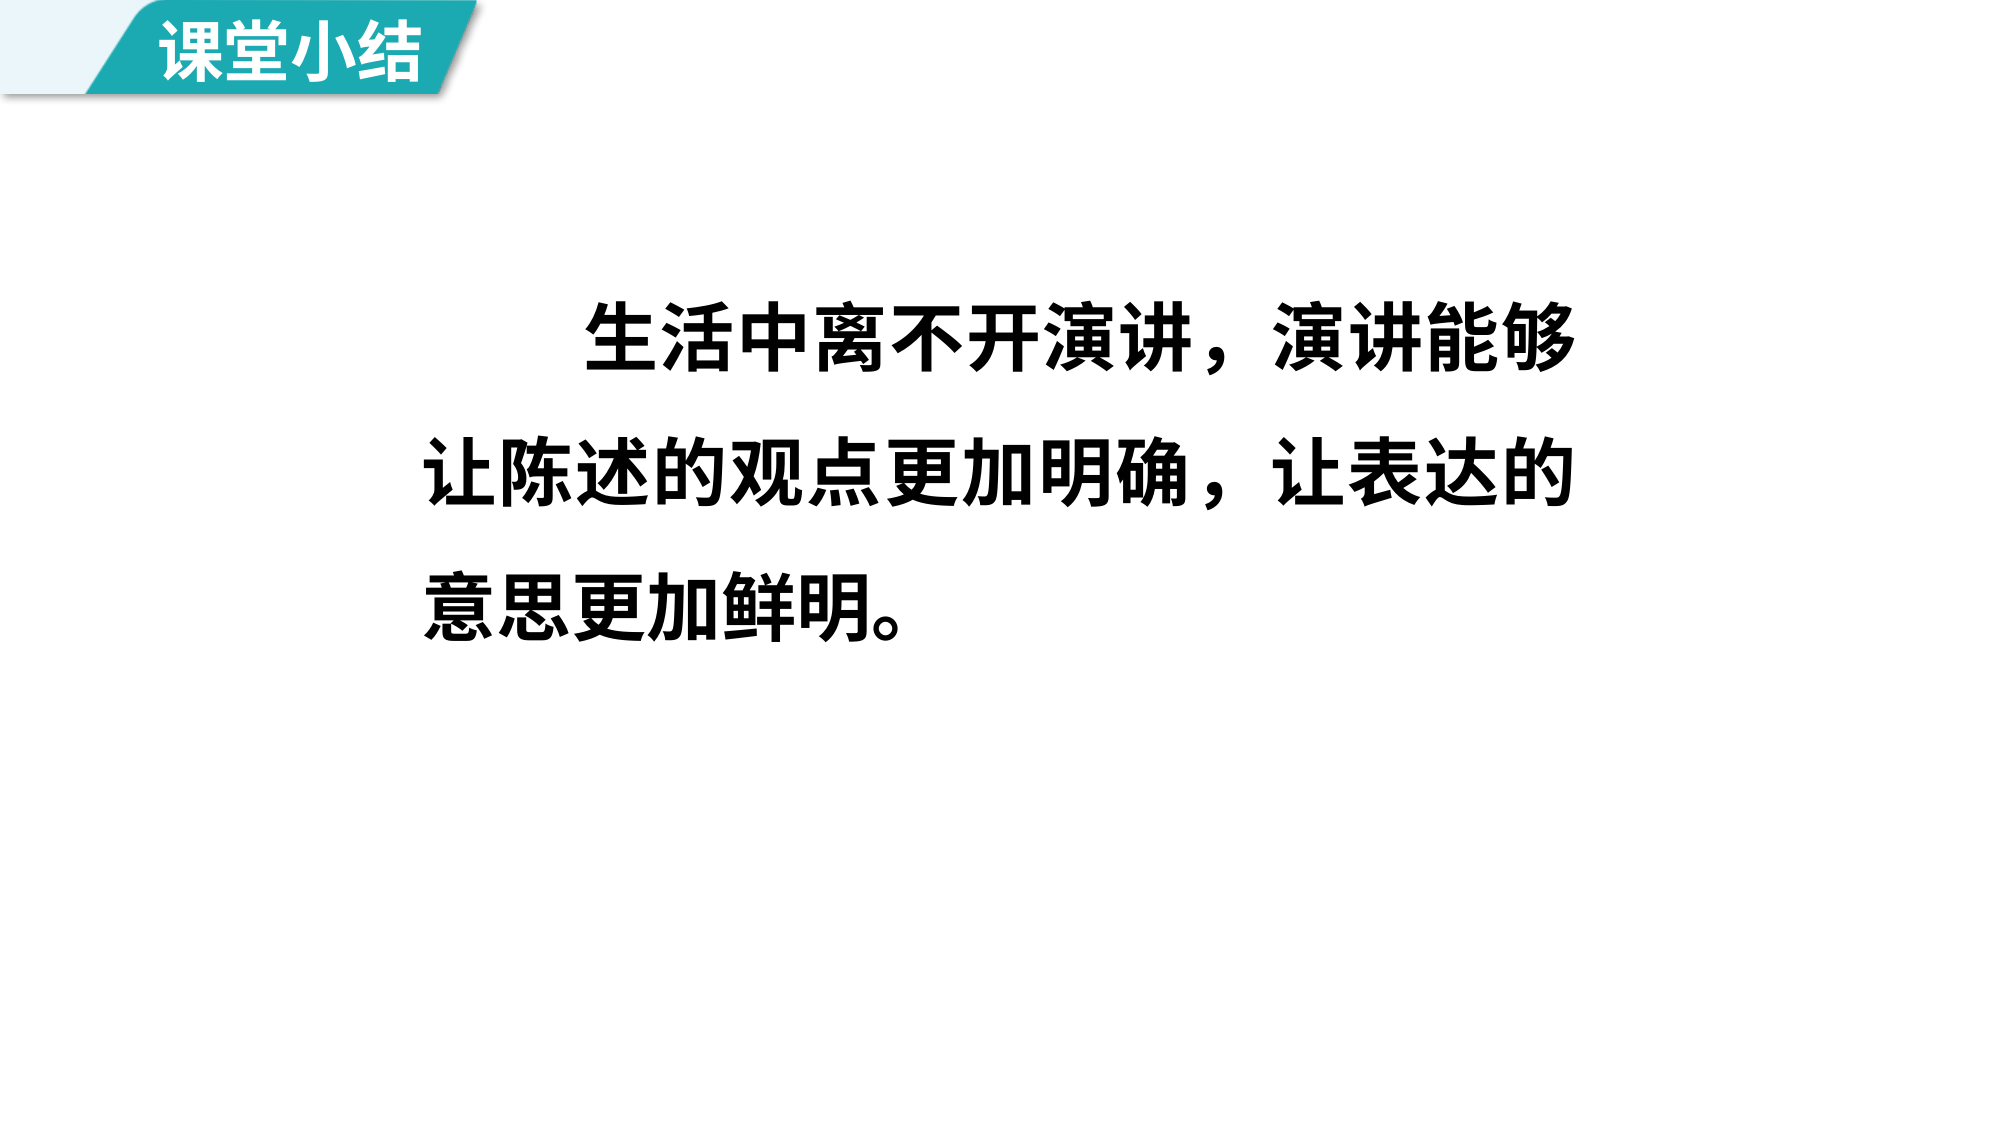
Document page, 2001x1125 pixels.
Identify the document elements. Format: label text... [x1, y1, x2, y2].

text_box 生活中离不开演讲，演讲能够让陈述的观点更加明确，让表达的意思更加鲜明。 [410, 240, 1588, 657]
text_box 课堂小结 [142, 94, 440, 98]
picture [0, 0, 477, 94]
